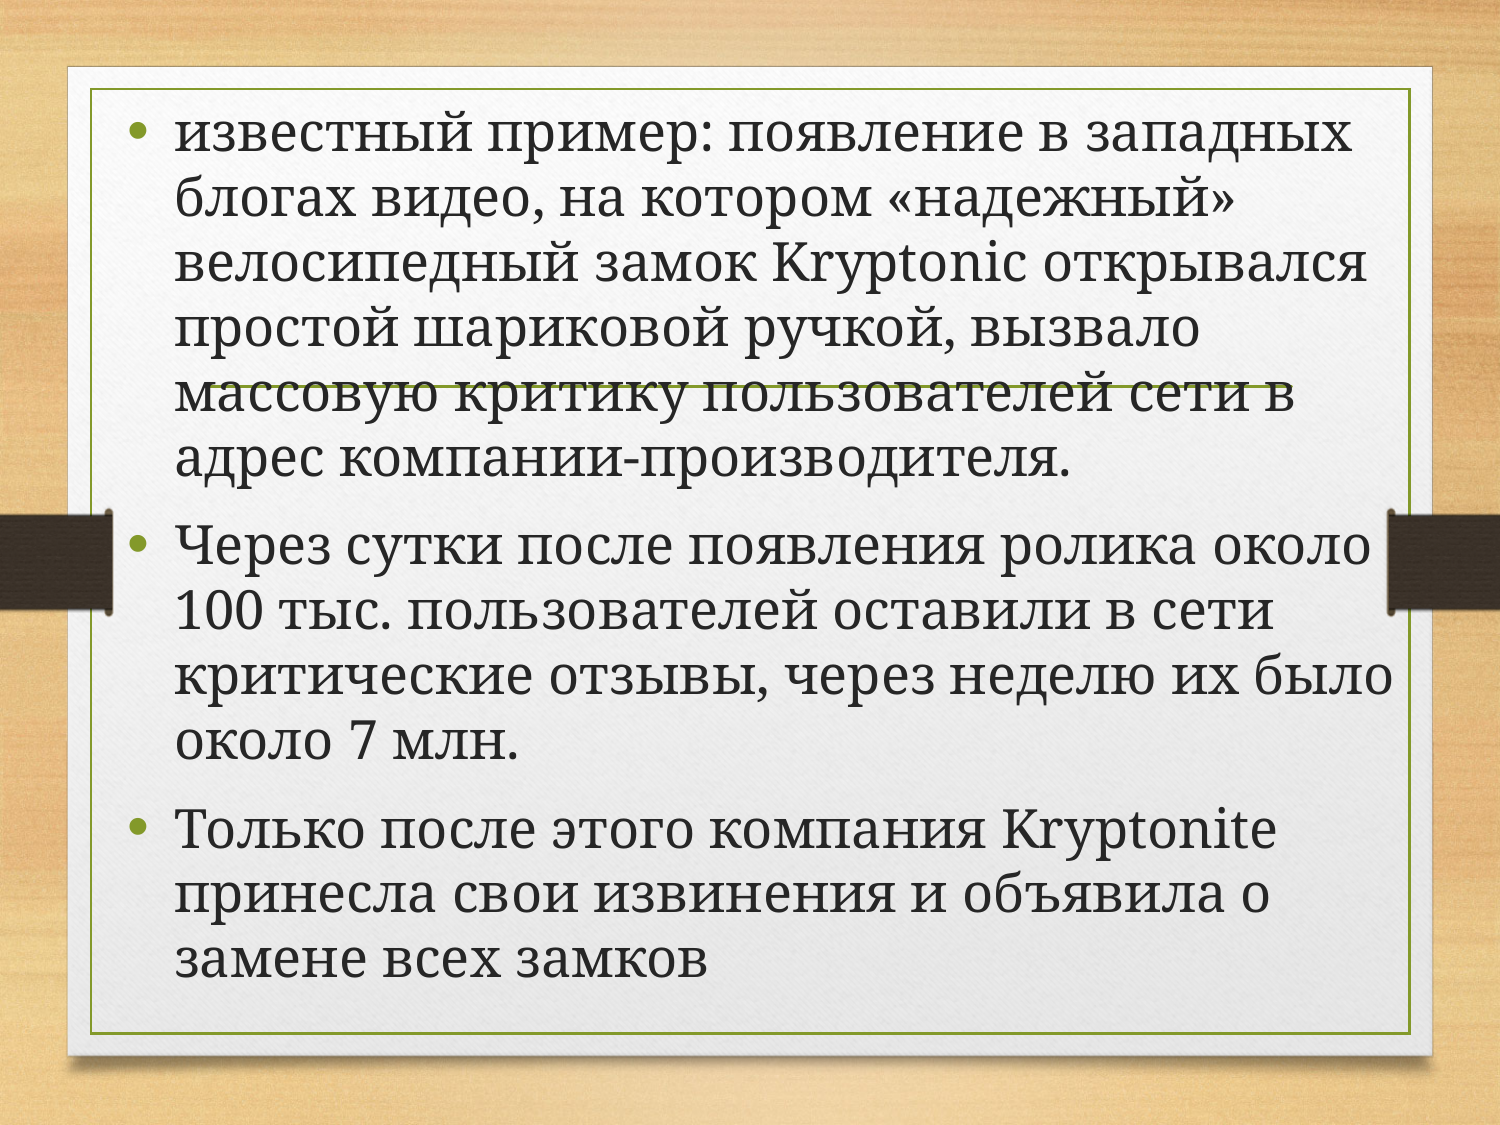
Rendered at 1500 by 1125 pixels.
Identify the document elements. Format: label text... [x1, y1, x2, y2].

list известный пример: появление в западных блогах видео, на котором «надежный» велосипедный замок Kryptonic открывался простой шариковой ручкой, вызвало массовую критику пользователей сети в адрес компании-производителя. Через сутки после появления ролика около 100 тыс. пользователей оставили в сети критические отзывы, через неделю их было около 7 млн. Только после этого компания Kryptonite принесла свои извинения и объявила о замене всех замков [112, 90, 1425, 1006]
picture [0, 0, 1500, 1125]
